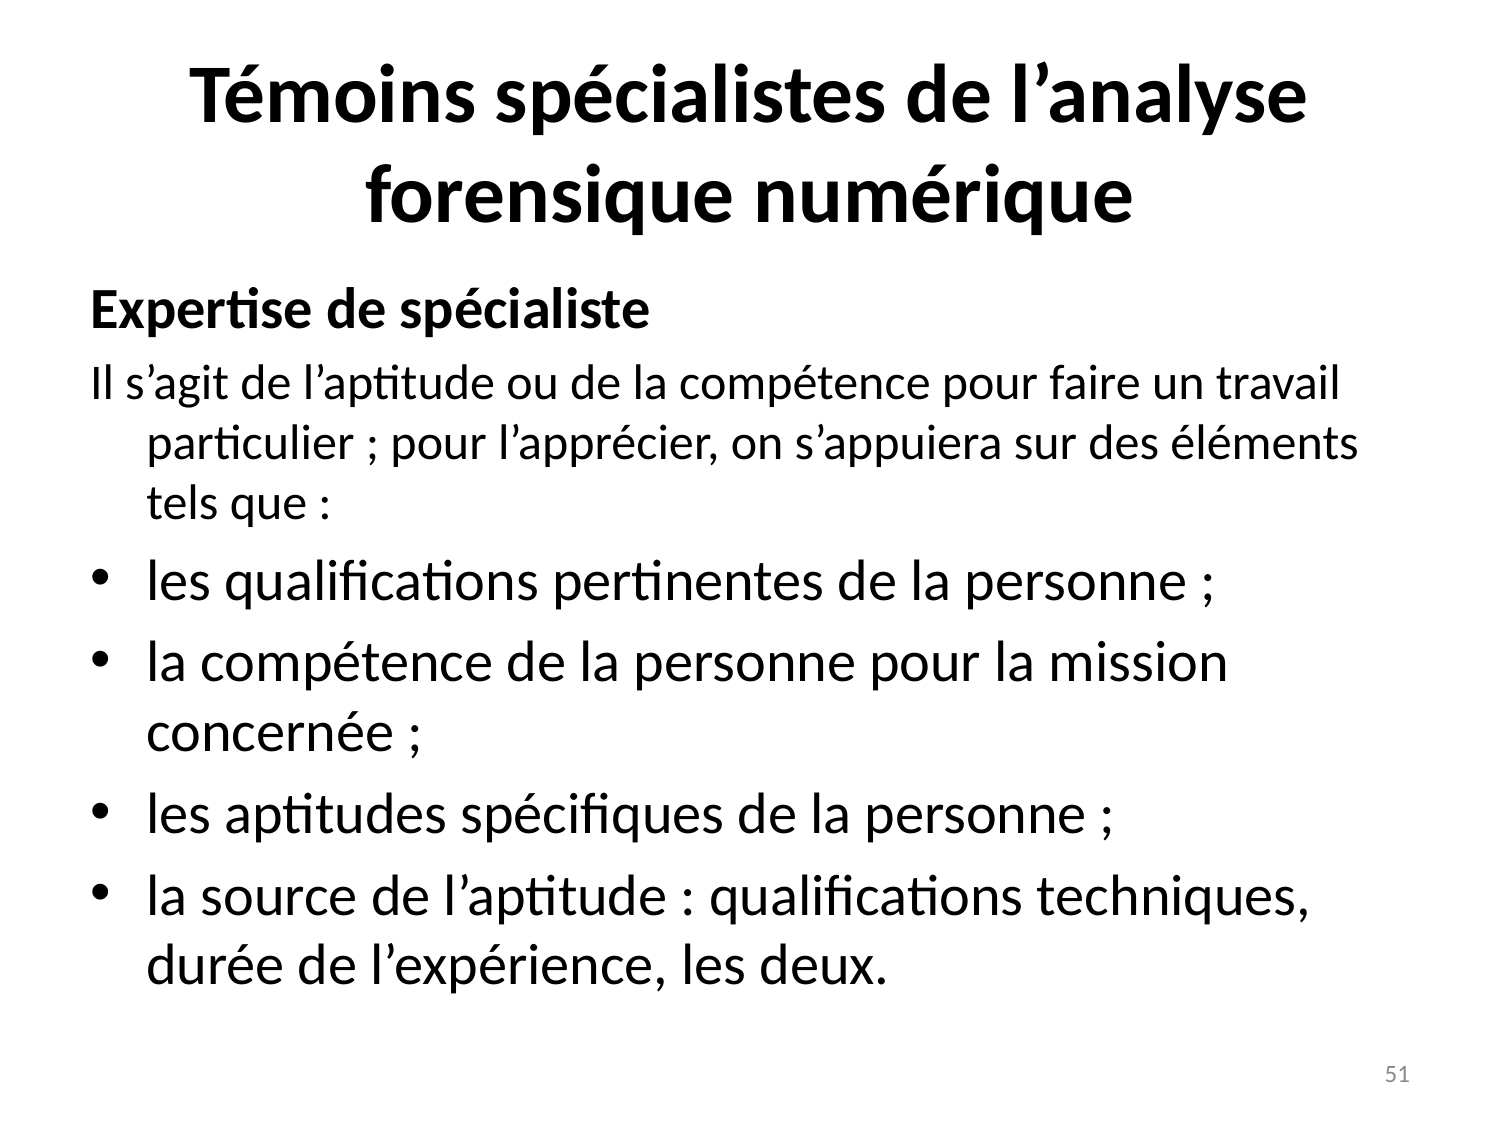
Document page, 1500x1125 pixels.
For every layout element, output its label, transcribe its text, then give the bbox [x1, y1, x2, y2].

list Expertise de spécialiste Il s’agit de l’aptitude ou de la compétence pour faire un travail particulier ; pour l’apprécier, on s’appuiera sur des éléments tels que : les qualifications pertinentes de la personne ; la compétence de la personne pour la mission concernée ; les aptitudes spécifiques de la personne ; la source de l’aptitude : qualifications techniques, durée de l’expérience, les deux. [75, 262, 1425, 1005]
slide_number * [1074, 1042, 1425, 1103]
title Témoins spécialistes de l’analyse forensique numérique [75, 45, 1425, 233]
